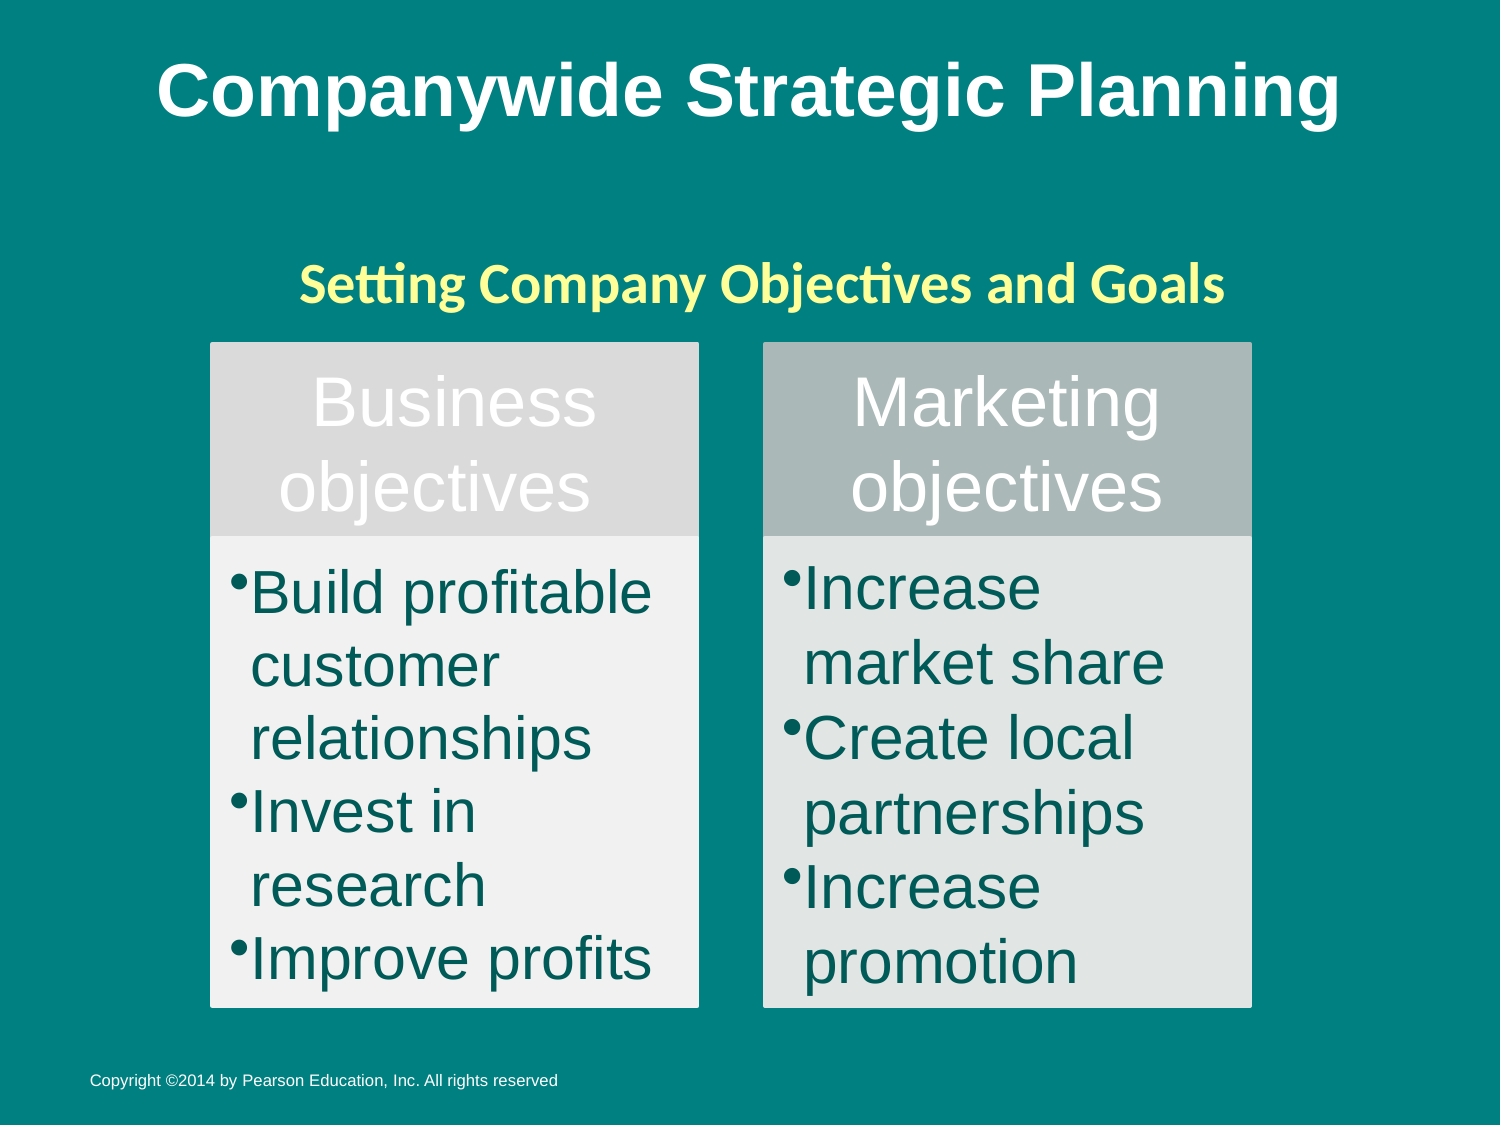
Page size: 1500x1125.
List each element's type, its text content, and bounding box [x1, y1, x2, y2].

title Companywide Strategic Planning [112, 37, 1388, 226]
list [212, 337, 1251, 1013]
list Setting Company Objectives and Goals [62, 237, 1463, 313]
text_box Copyright ©2014 by Pearson Education, Inc. All rights reserved [74, 1062, 825, 1098]
